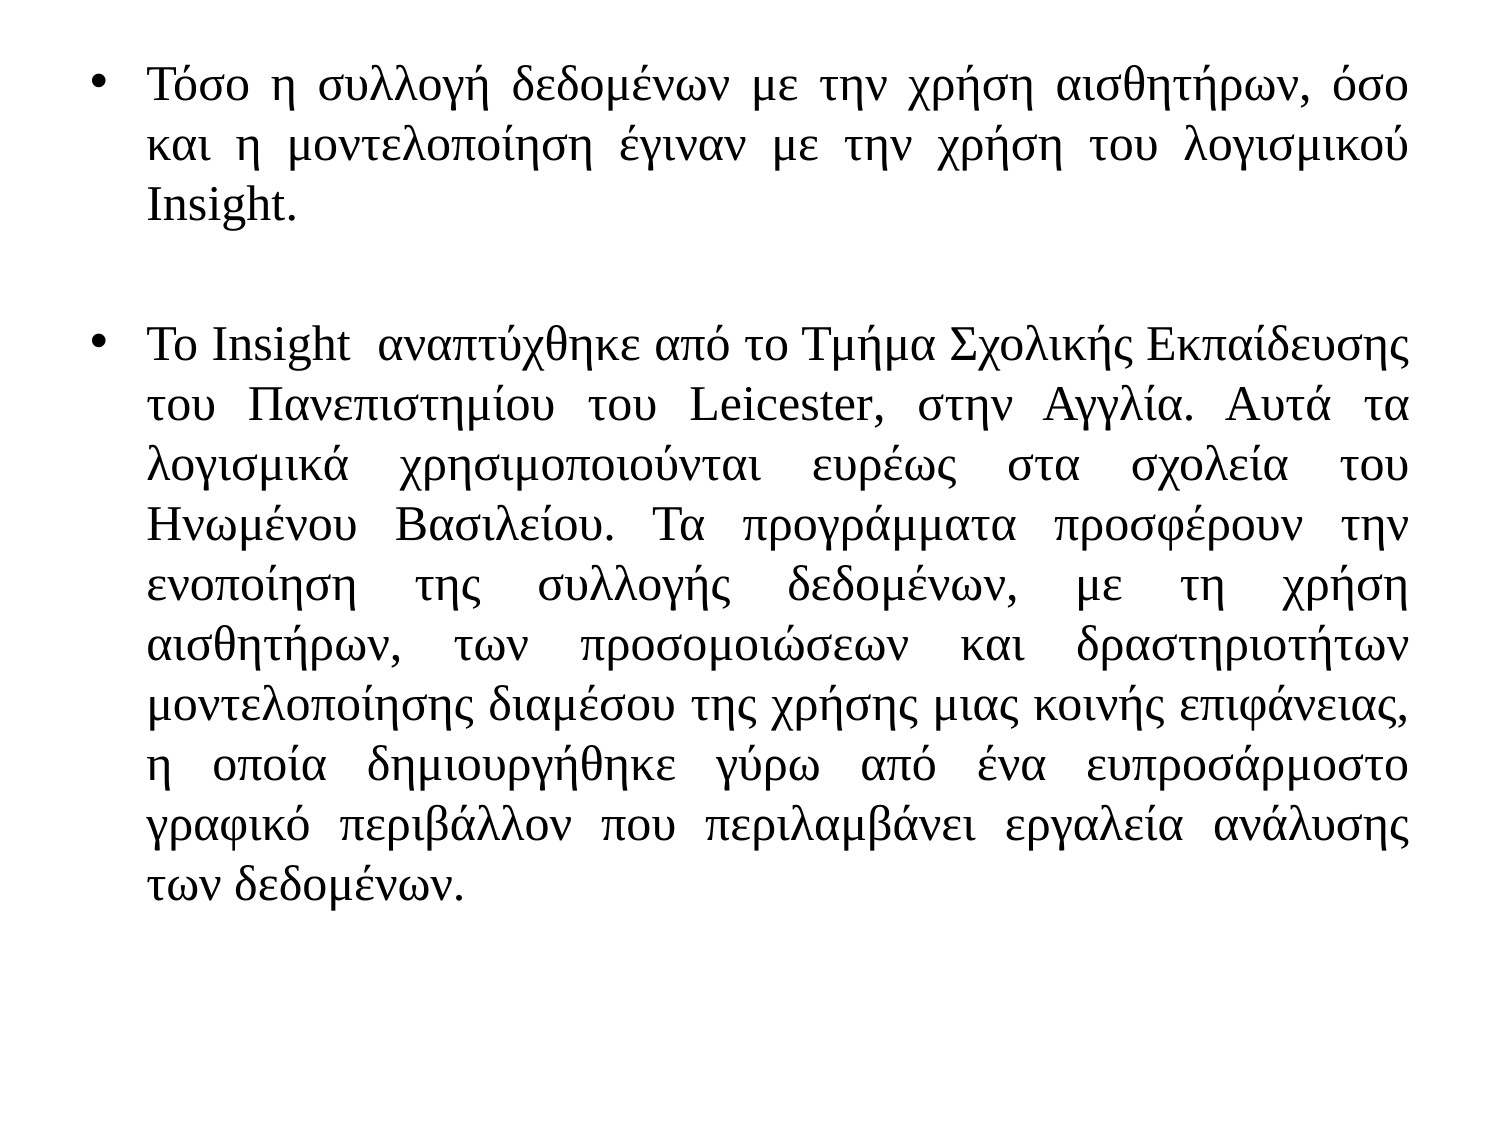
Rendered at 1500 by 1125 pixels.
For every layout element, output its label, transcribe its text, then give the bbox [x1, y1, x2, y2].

list Τόσο η συλλογή δεδομένων με την χρήση αισθητήρων, όσο και η μοντελοποίηση έγιναν με την χρήση του λογισμικού Insight. Το Insight αναπτύχθηκε από το Τμήμα Σχολικής Εκπαίδευσης του Πανεπιστημίου του Leicester, στην Αγγλία. Αυτά τα λογισμικά χρησιμοποιούνται ευρέως στα σχολεία του Ηνωμένου Βασιλείου. Τα προγράμματα προσφέρουν την ενοποίηση της συλλογής δεδομένων, με τη χρήση αισθητήρων, των προσομοιώσεων και δραστηριοτήτων μοντελοποίησης διαμέσου της χρήσης μιας κοινής επιφάνειας, η οποία δημιουργήθηκε γύρω από ένα ευπροσάρμοστο γραφικό περιβάλλον που περιλαμβάνει εργαλεία ανάλυσης των δεδομένων. [75, 42, 1425, 1083]
